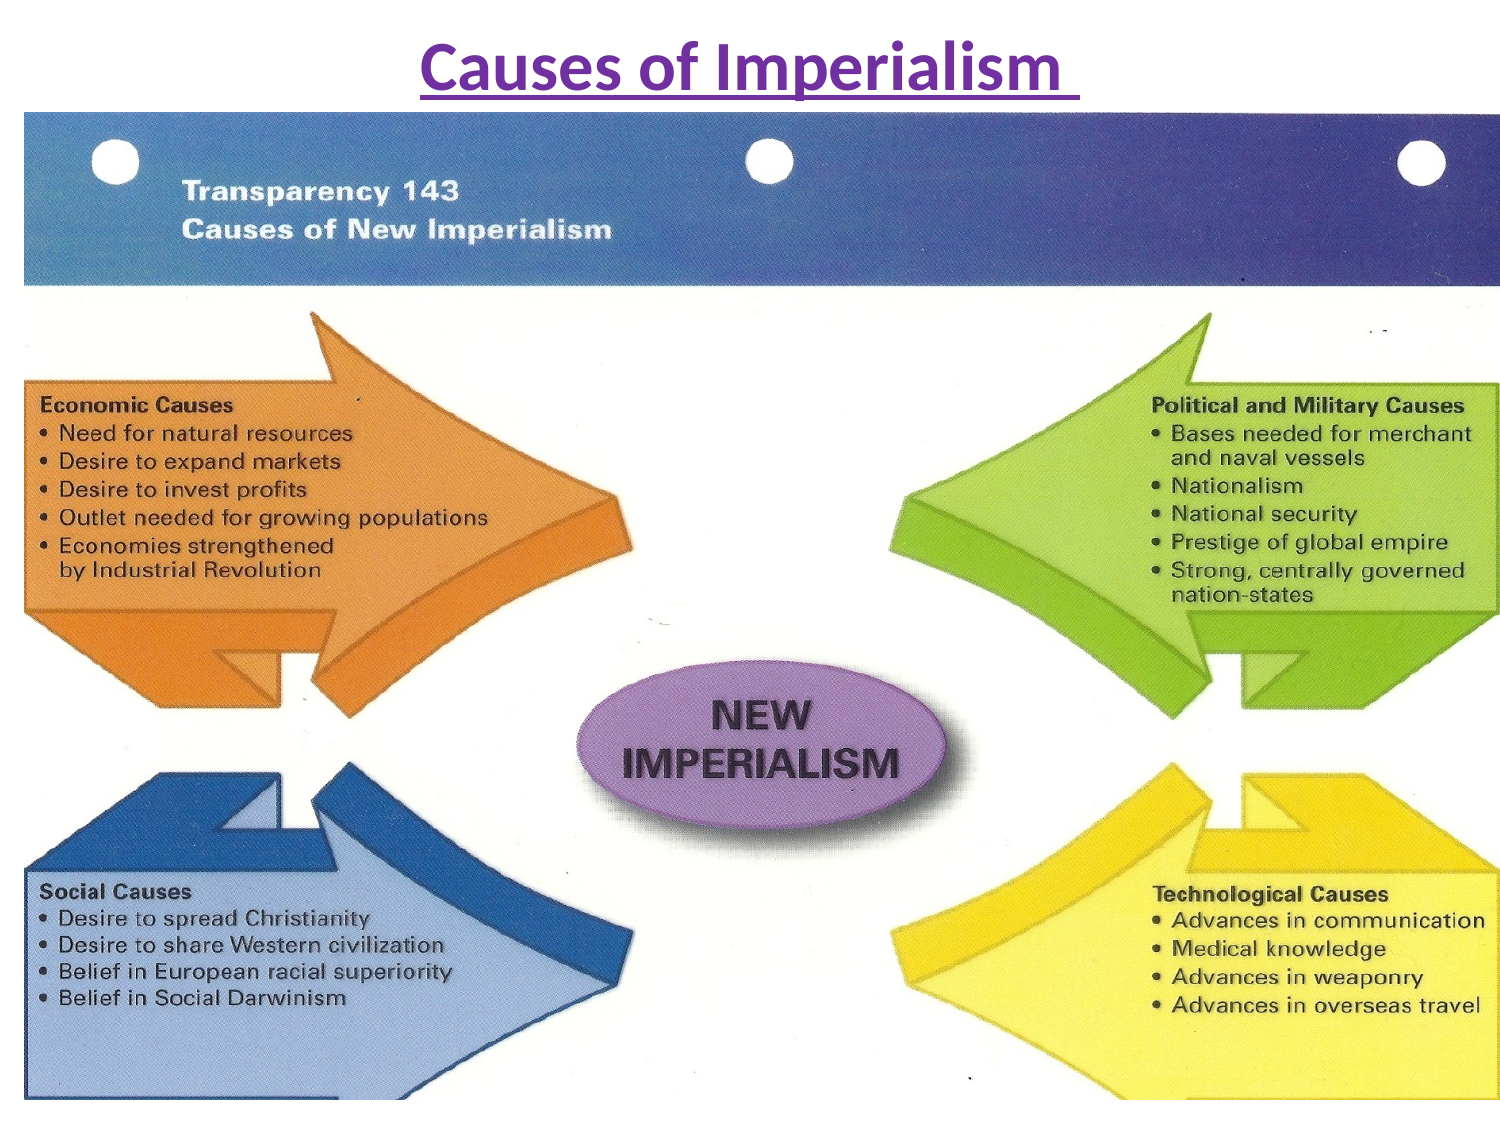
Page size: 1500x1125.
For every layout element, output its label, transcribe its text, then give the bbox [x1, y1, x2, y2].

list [24, 112, 1500, 1101]
title Causes of Imperialism [75, 12, 1425, 110]
